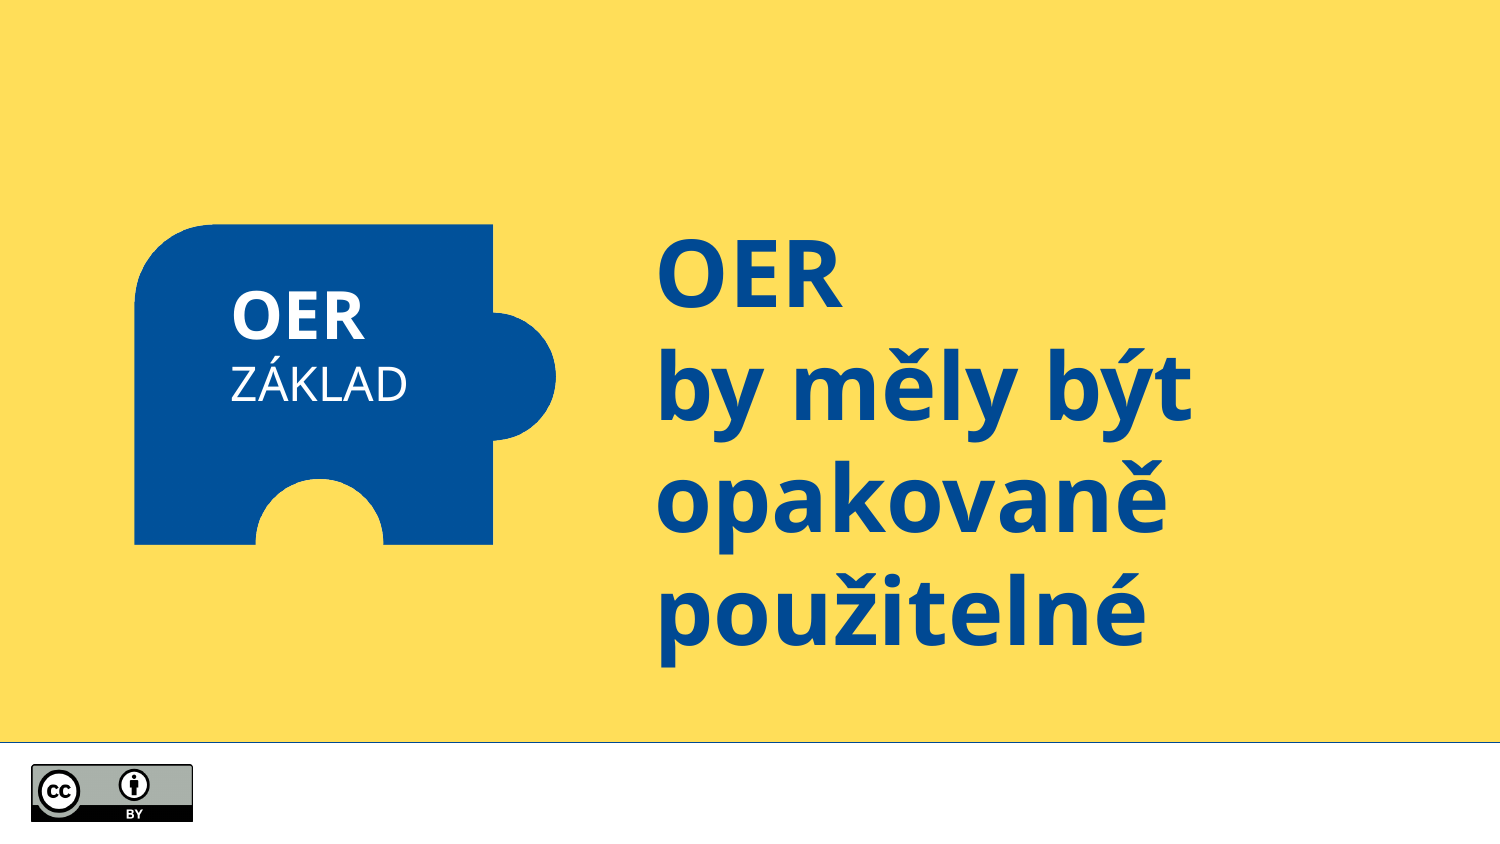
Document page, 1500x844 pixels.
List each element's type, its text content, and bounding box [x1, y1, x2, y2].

text_box OER ZÁKLAD [560, 258, 862, 426]
text_box [0, 750, 1500, 844]
text_box OER by měly být opakovaně použitelné [639, 199, 1427, 680]
picture [133, 224, 556, 545]
picture [31, 764, 193, 822]
